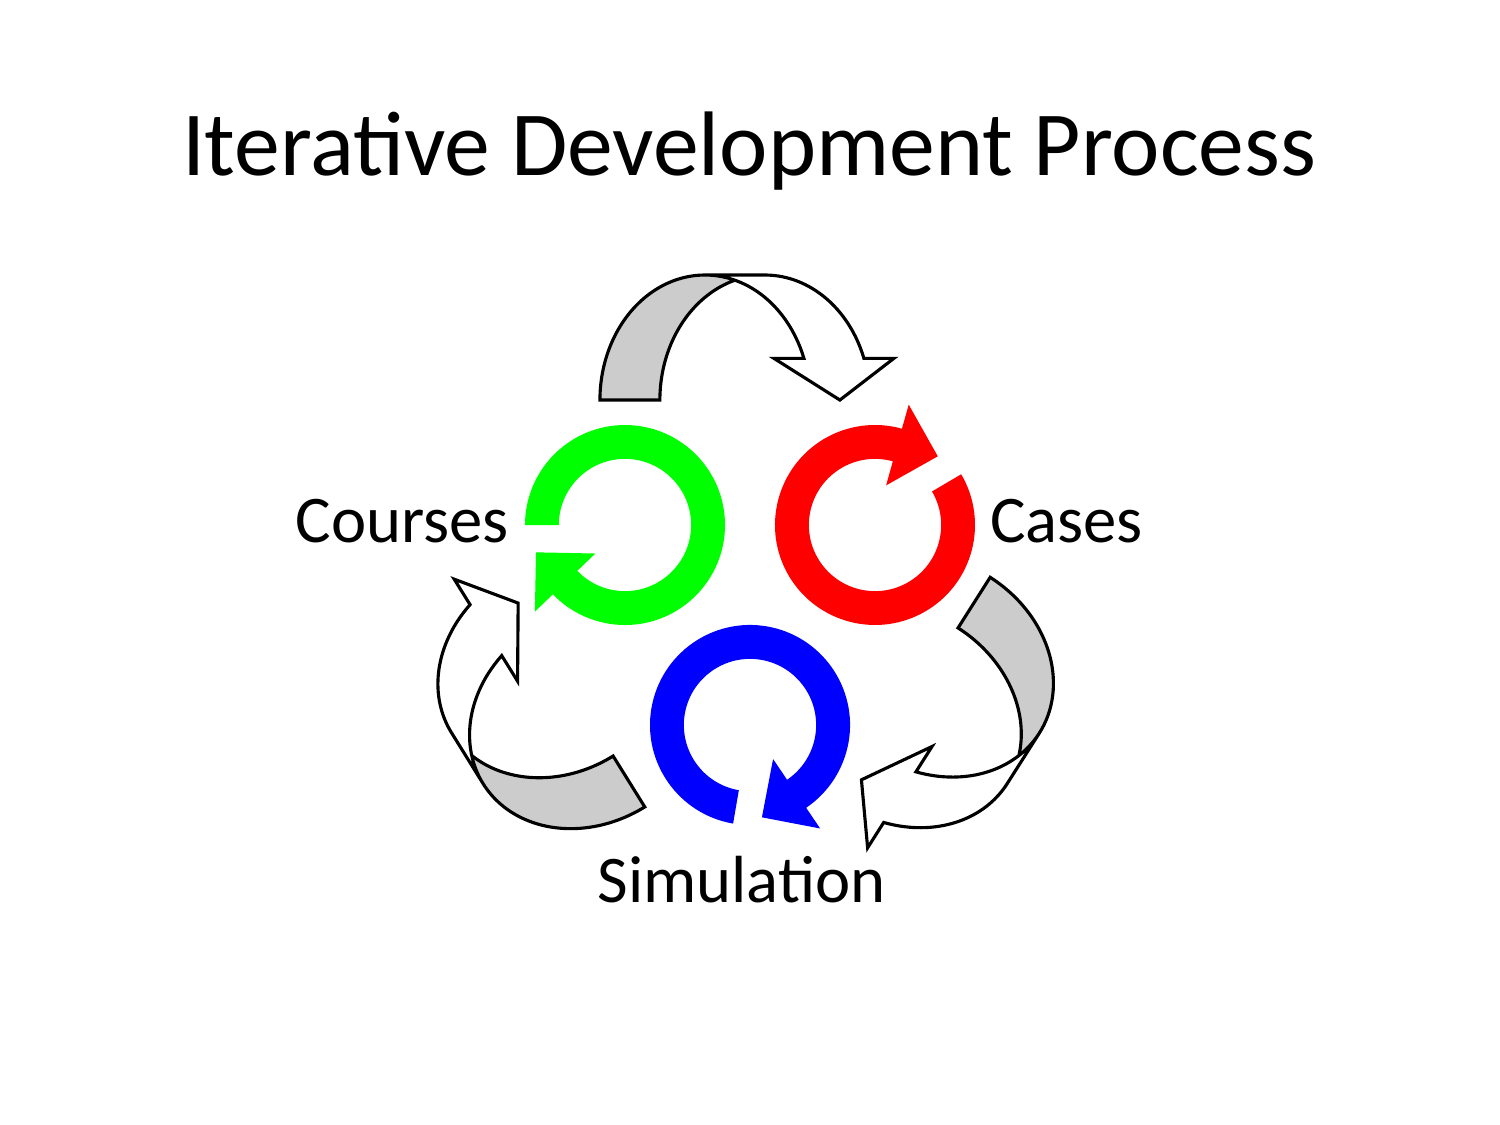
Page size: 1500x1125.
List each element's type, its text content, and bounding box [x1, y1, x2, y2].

text_box Simulation [582, 828, 921, 923]
text_box [437, 579, 645, 829]
text_box [861, 577, 1054, 828]
text_box [525, 425, 726, 626]
text_box [649, 624, 851, 828]
text_box [599, 275, 894, 401]
title Iterative Development Process [75, 45, 1425, 233]
text_box Courses [280, 468, 525, 564]
text_box [774, 404, 975, 625]
text_box Cases [975, 468, 1393, 564]
